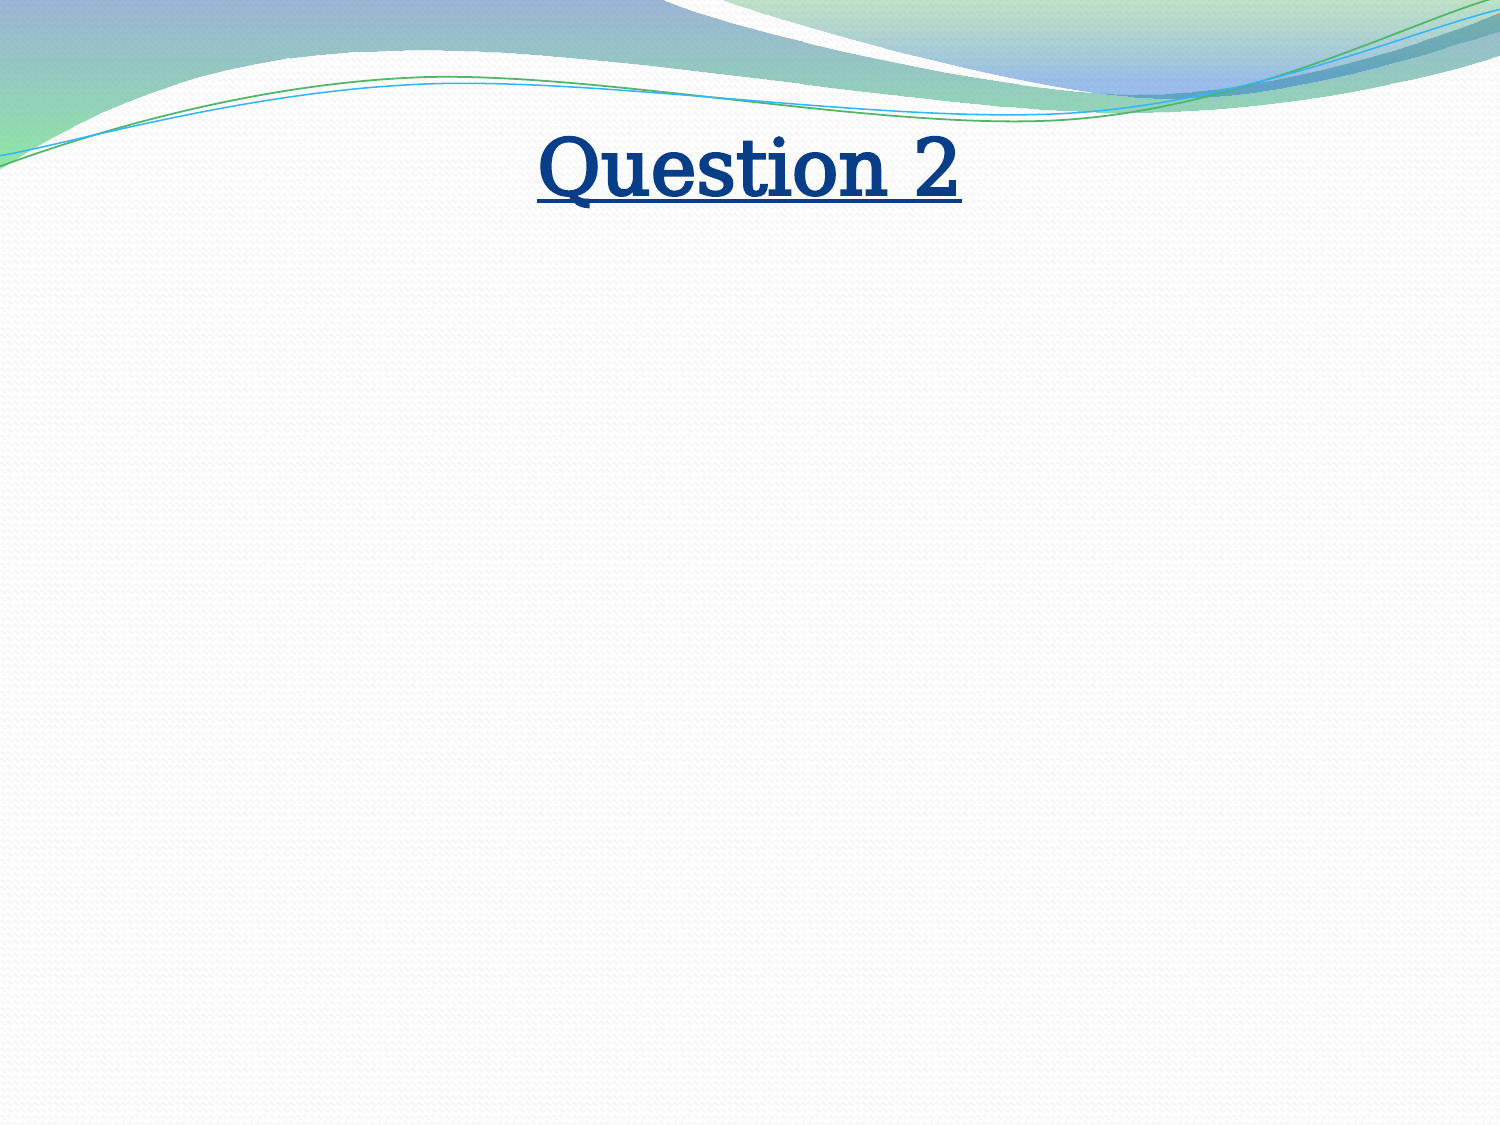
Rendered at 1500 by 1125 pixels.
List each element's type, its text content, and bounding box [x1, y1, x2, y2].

title Question 2 [75, 115, 1425, 303]
